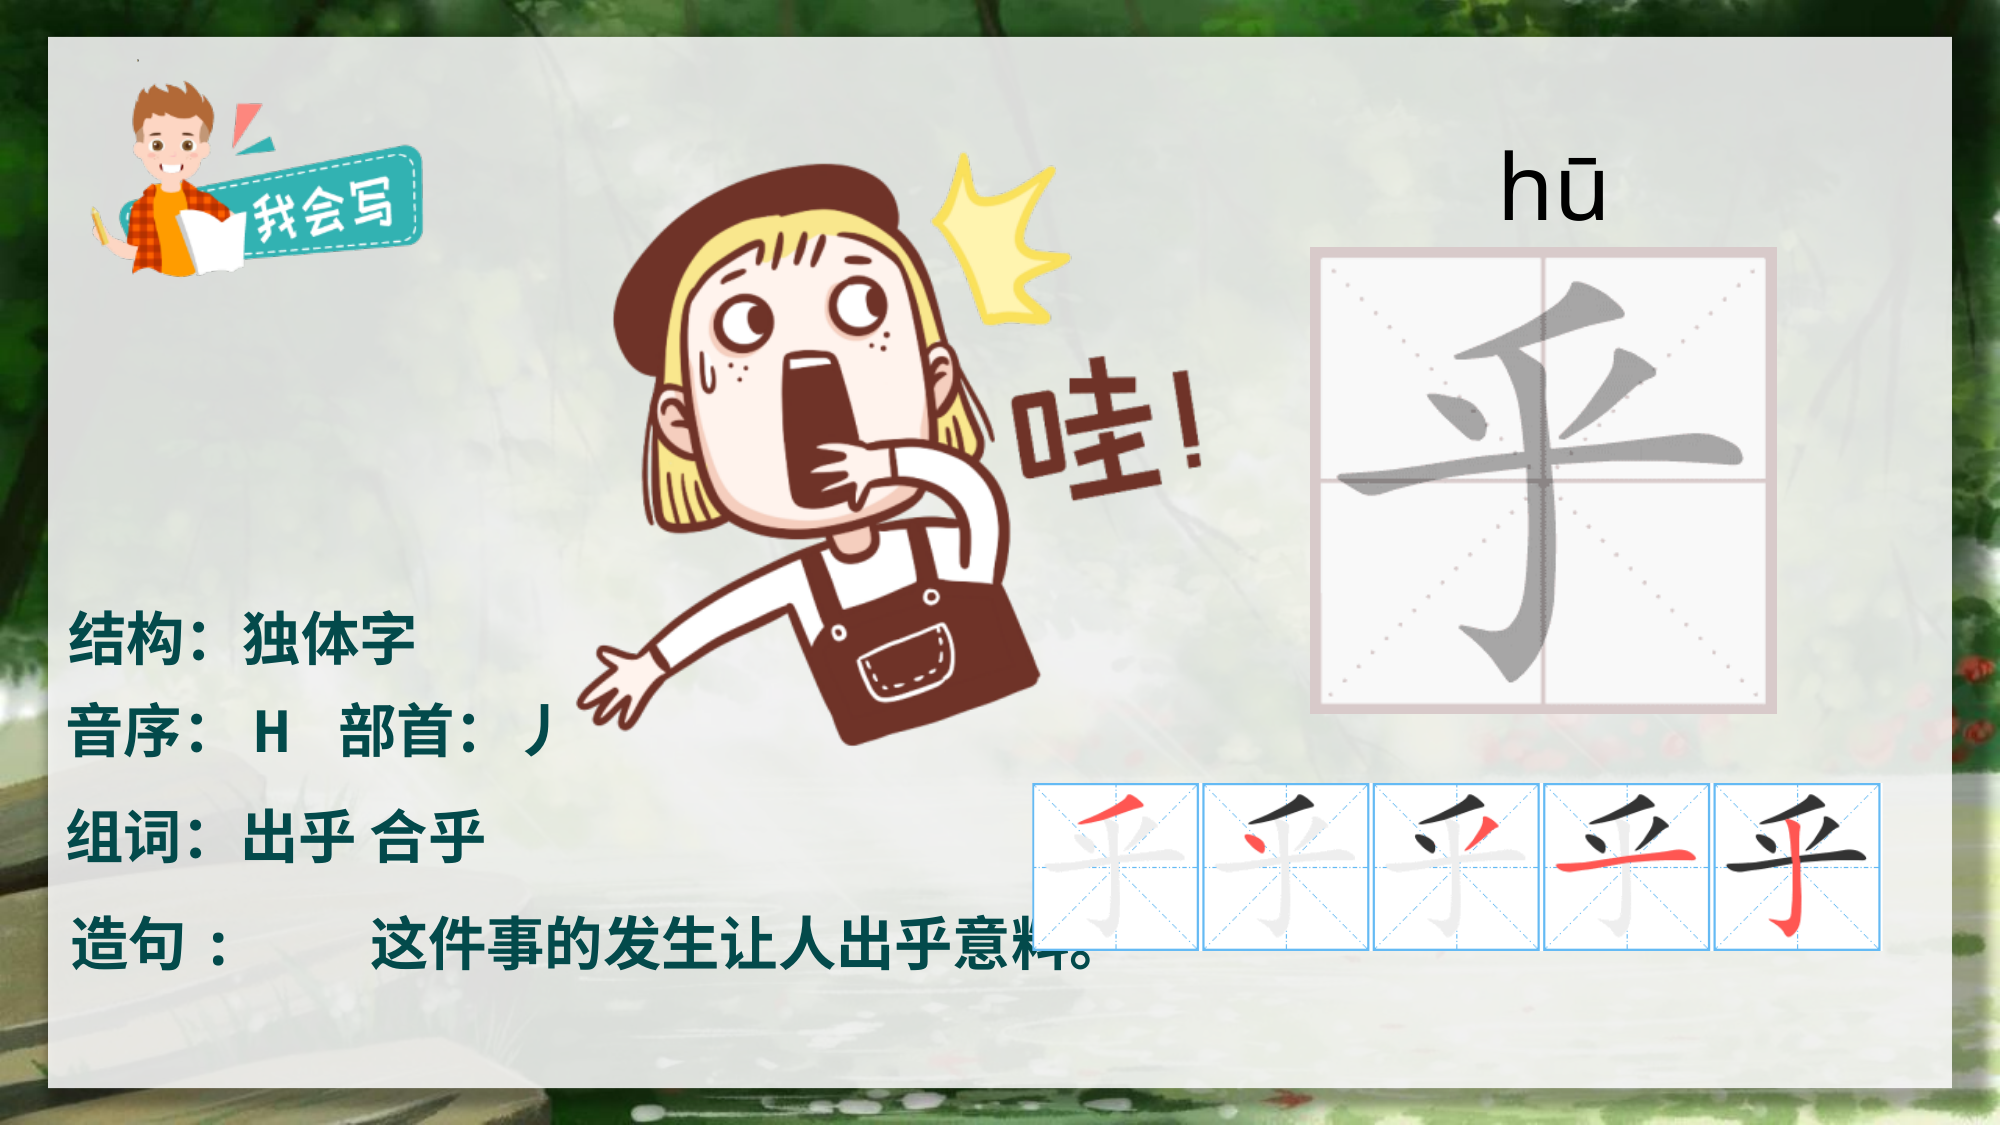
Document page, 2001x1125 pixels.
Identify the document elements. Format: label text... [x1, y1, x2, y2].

text_box hū [1483, 76, 2000, 246]
text_box 造句: 这件事的发生让人出乎意料。 [55, 899, 1218, 984]
text_box 组词：出乎 合乎 [50, 793, 651, 878]
picture [0, 0, 2000, 1125]
text_box 音序：H 部首：丿 [50, 687, 489, 772]
text_box 结构：独体字 [53, 594, 489, 679]
picture [1310, 247, 1777, 714]
